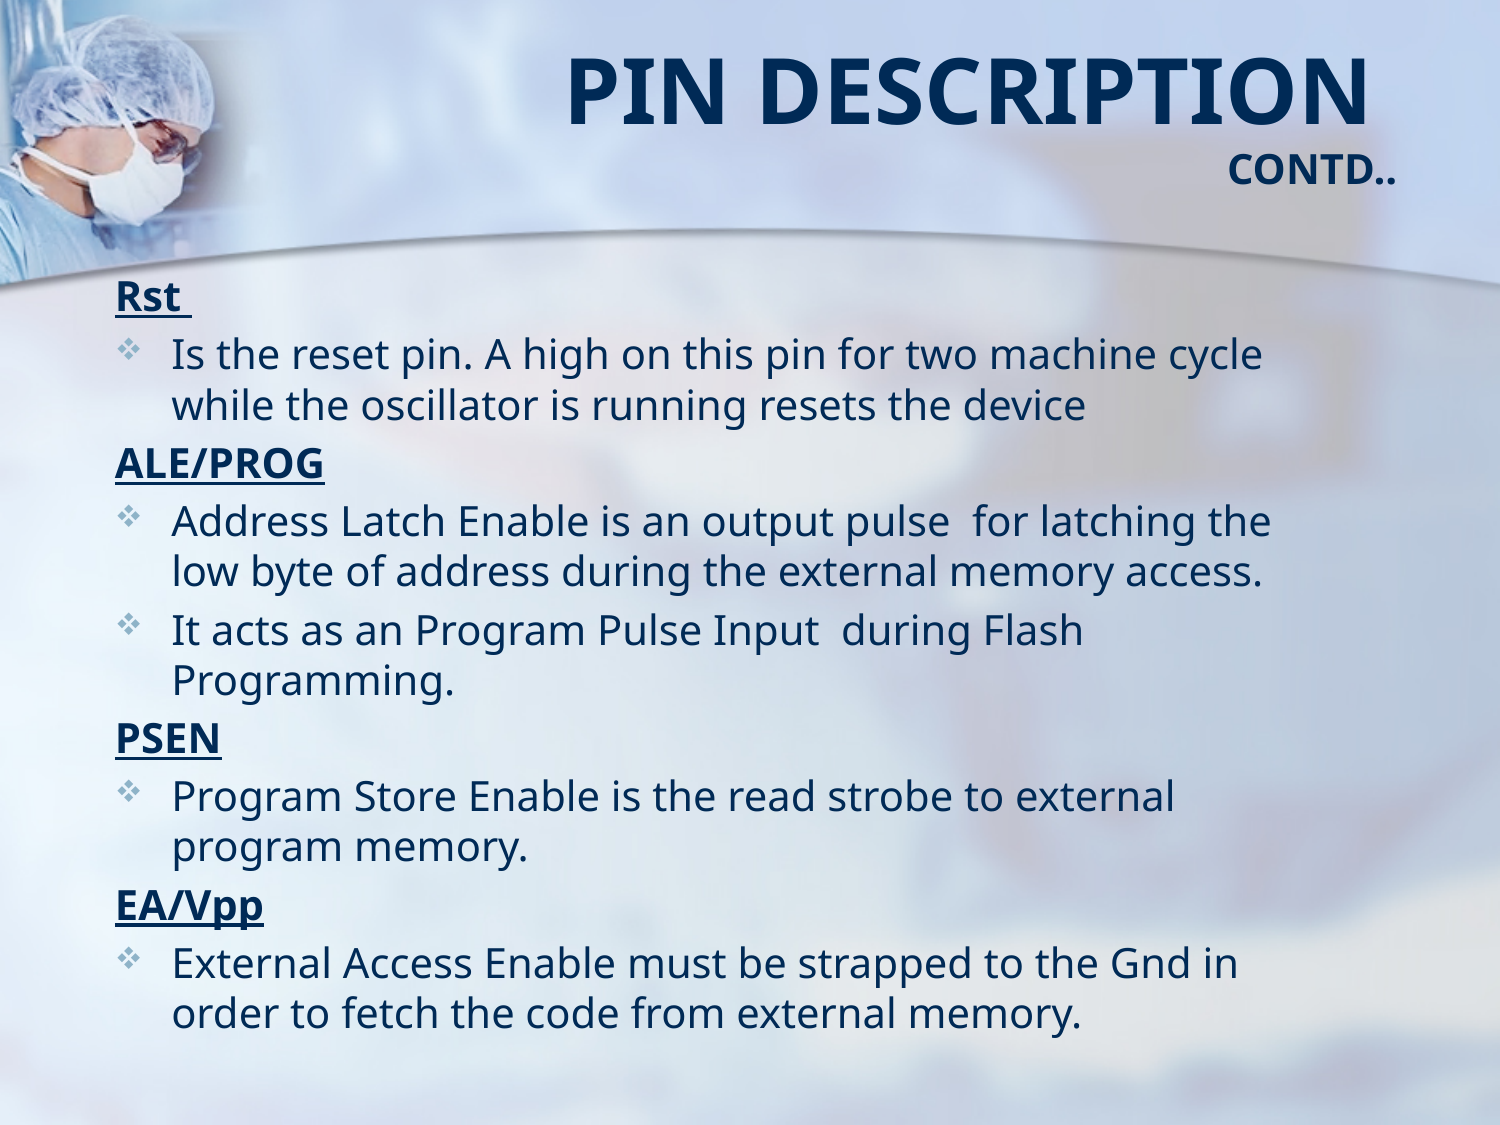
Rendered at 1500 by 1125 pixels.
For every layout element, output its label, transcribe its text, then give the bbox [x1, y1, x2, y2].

title Pin description contd.. [199, 24, 1413, 201]
list Rst Is the reset pin. A high on this pin for two machine cycle while the oscillator is running resets the device ALE/PROG Address Latch Enable is an output pulse for latching the low byte of address during the external memory access. It acts as an Program Pulse Input during Flash Programming. PSEN Program Store Enable is the read strobe to external program memory. EA/Vpp External Access Enable must be strapped to the Gnd in order to fetch the code from external memory. [99, 262, 1326, 1101]
picture [0, 0, 1500, 1125]
